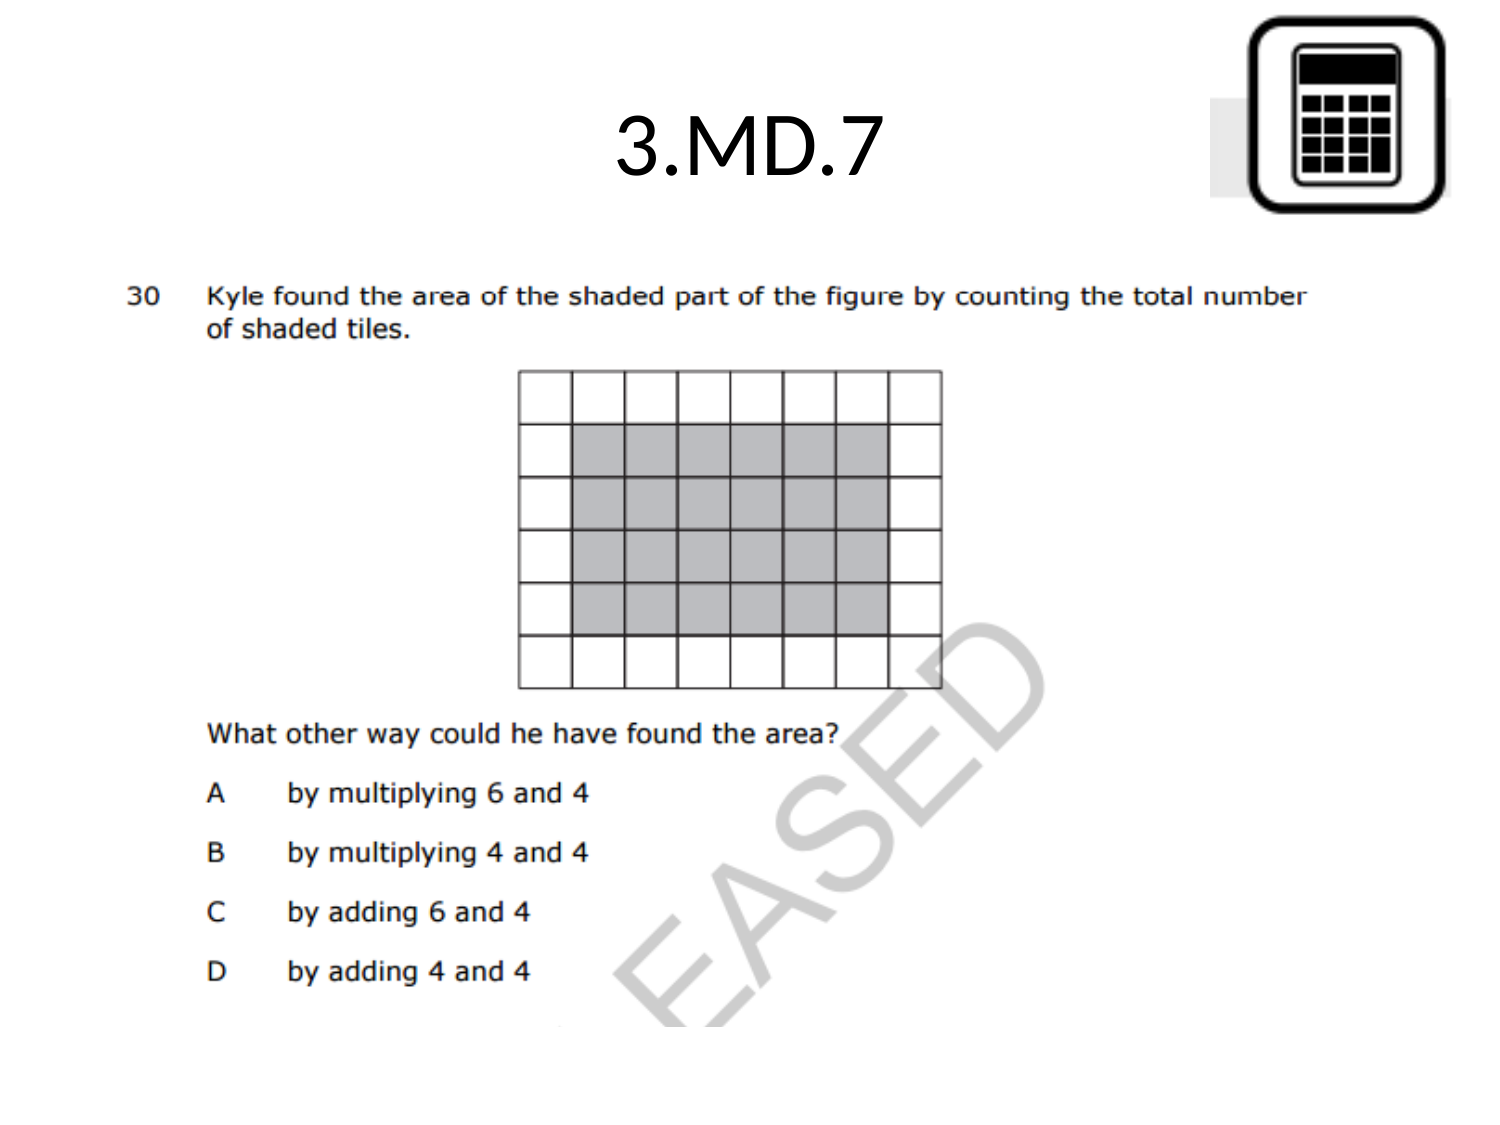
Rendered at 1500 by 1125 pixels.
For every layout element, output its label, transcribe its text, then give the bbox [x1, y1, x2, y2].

title 3.MD.7 [75, 45, 1204, 233]
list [92, 251, 1348, 1027]
picture [1209, 0, 1485, 251]
